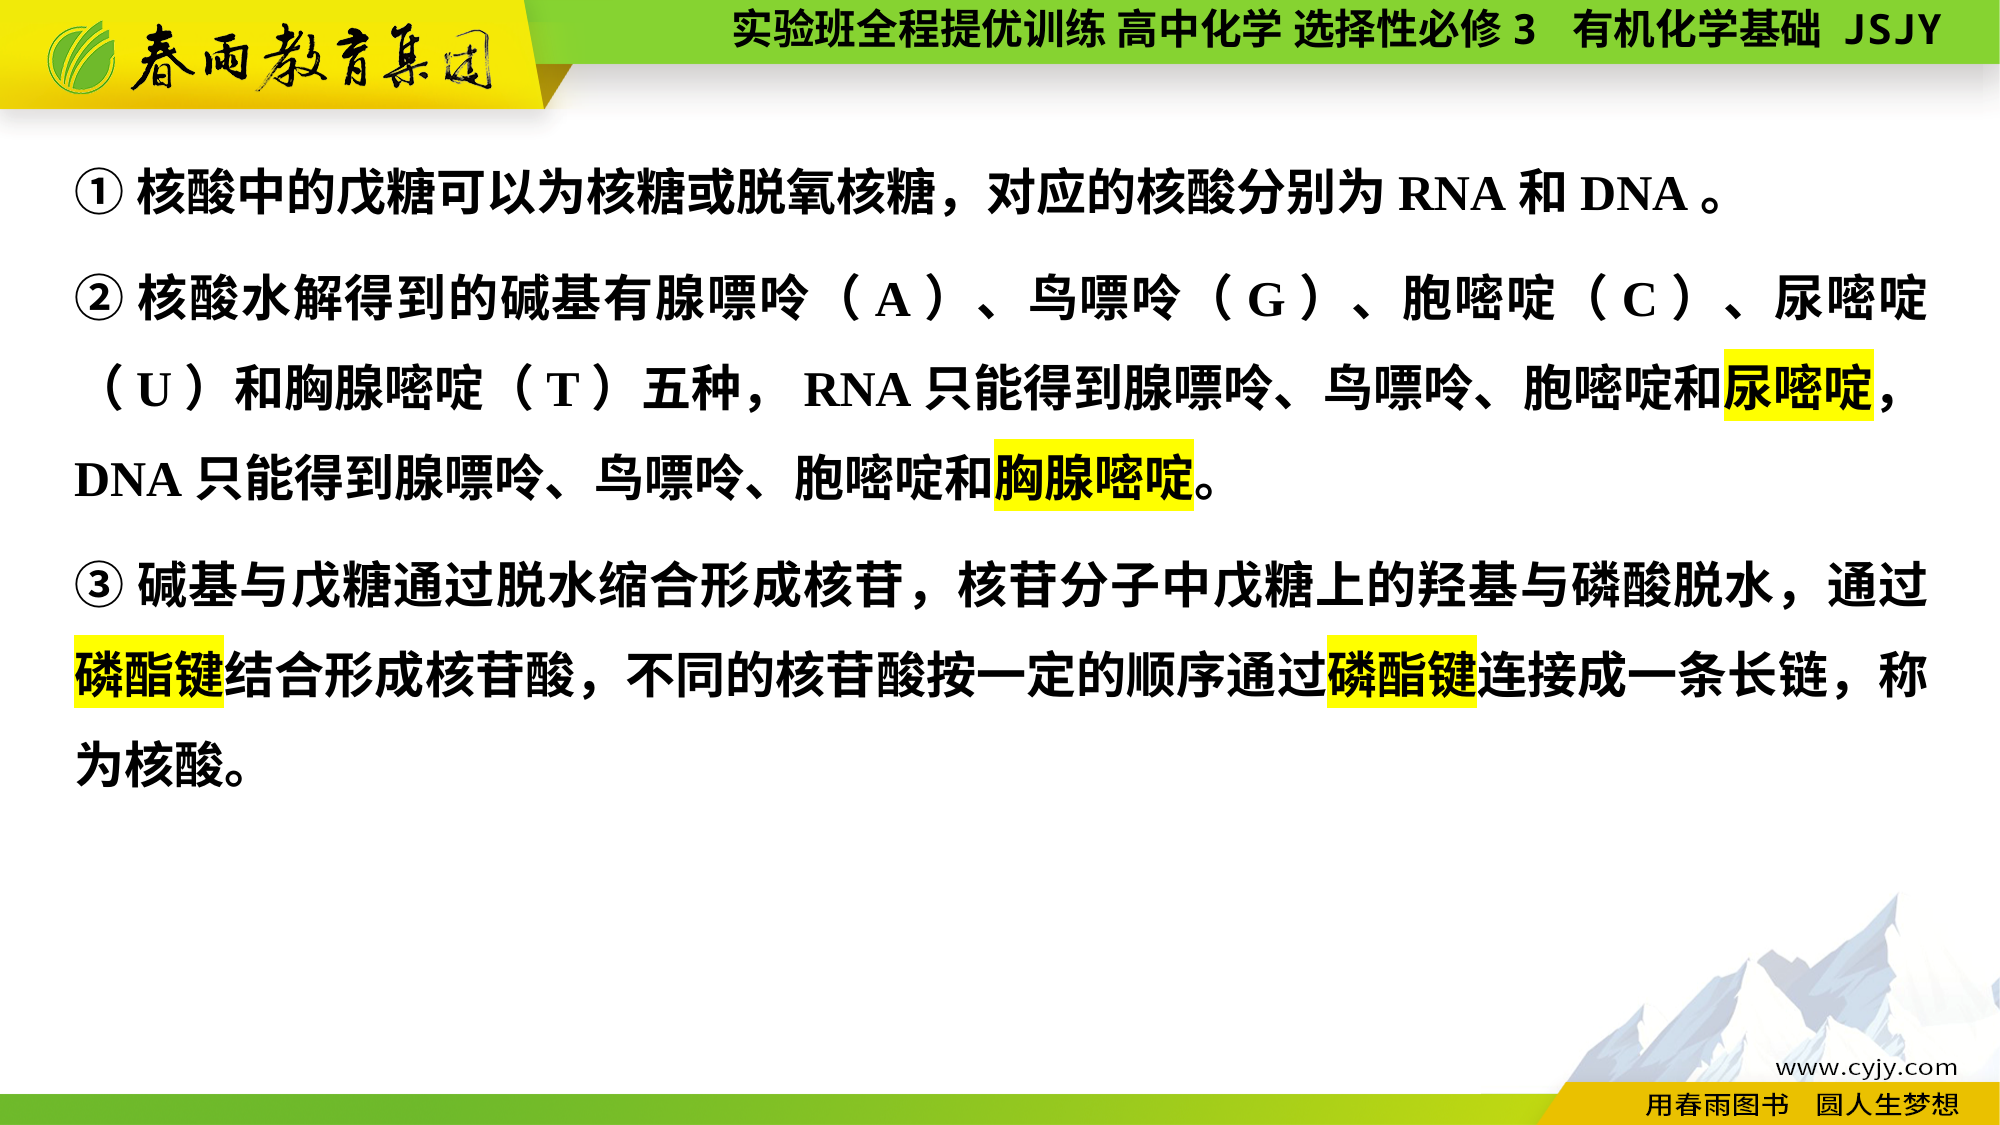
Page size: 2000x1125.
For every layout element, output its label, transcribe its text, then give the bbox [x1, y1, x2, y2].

picture [0, 0, 2000, 1125]
list ①核酸中的戊糖可以为核糖或脱氧核糖，对应的核酸分别为RNA和DNA。 ②核酸水解得到的碱基有腺嘌呤（A）、鸟嘌呤（G）、胞嘧啶（C）、尿嘧啶（U）和胸腺嘧啶（T）五种，RNA只能得到腺嘌呤、鸟嘌呤、胞嘧啶和尿嘧啶，DNA只能得到腺嘌呤、鸟嘌呤、胞嘧啶和胸腺嘧啶。 ③碱基与戊糖通过脱水缩合形成核苷，核苷分子中戊糖上的羟基与磷酸脱水，通过磷酯键结合形成核苷酸，不同的核苷酸按一定的顺序通过磷酯键连接成一条长链，称为核酸。 [59, 122, 1944, 796]
